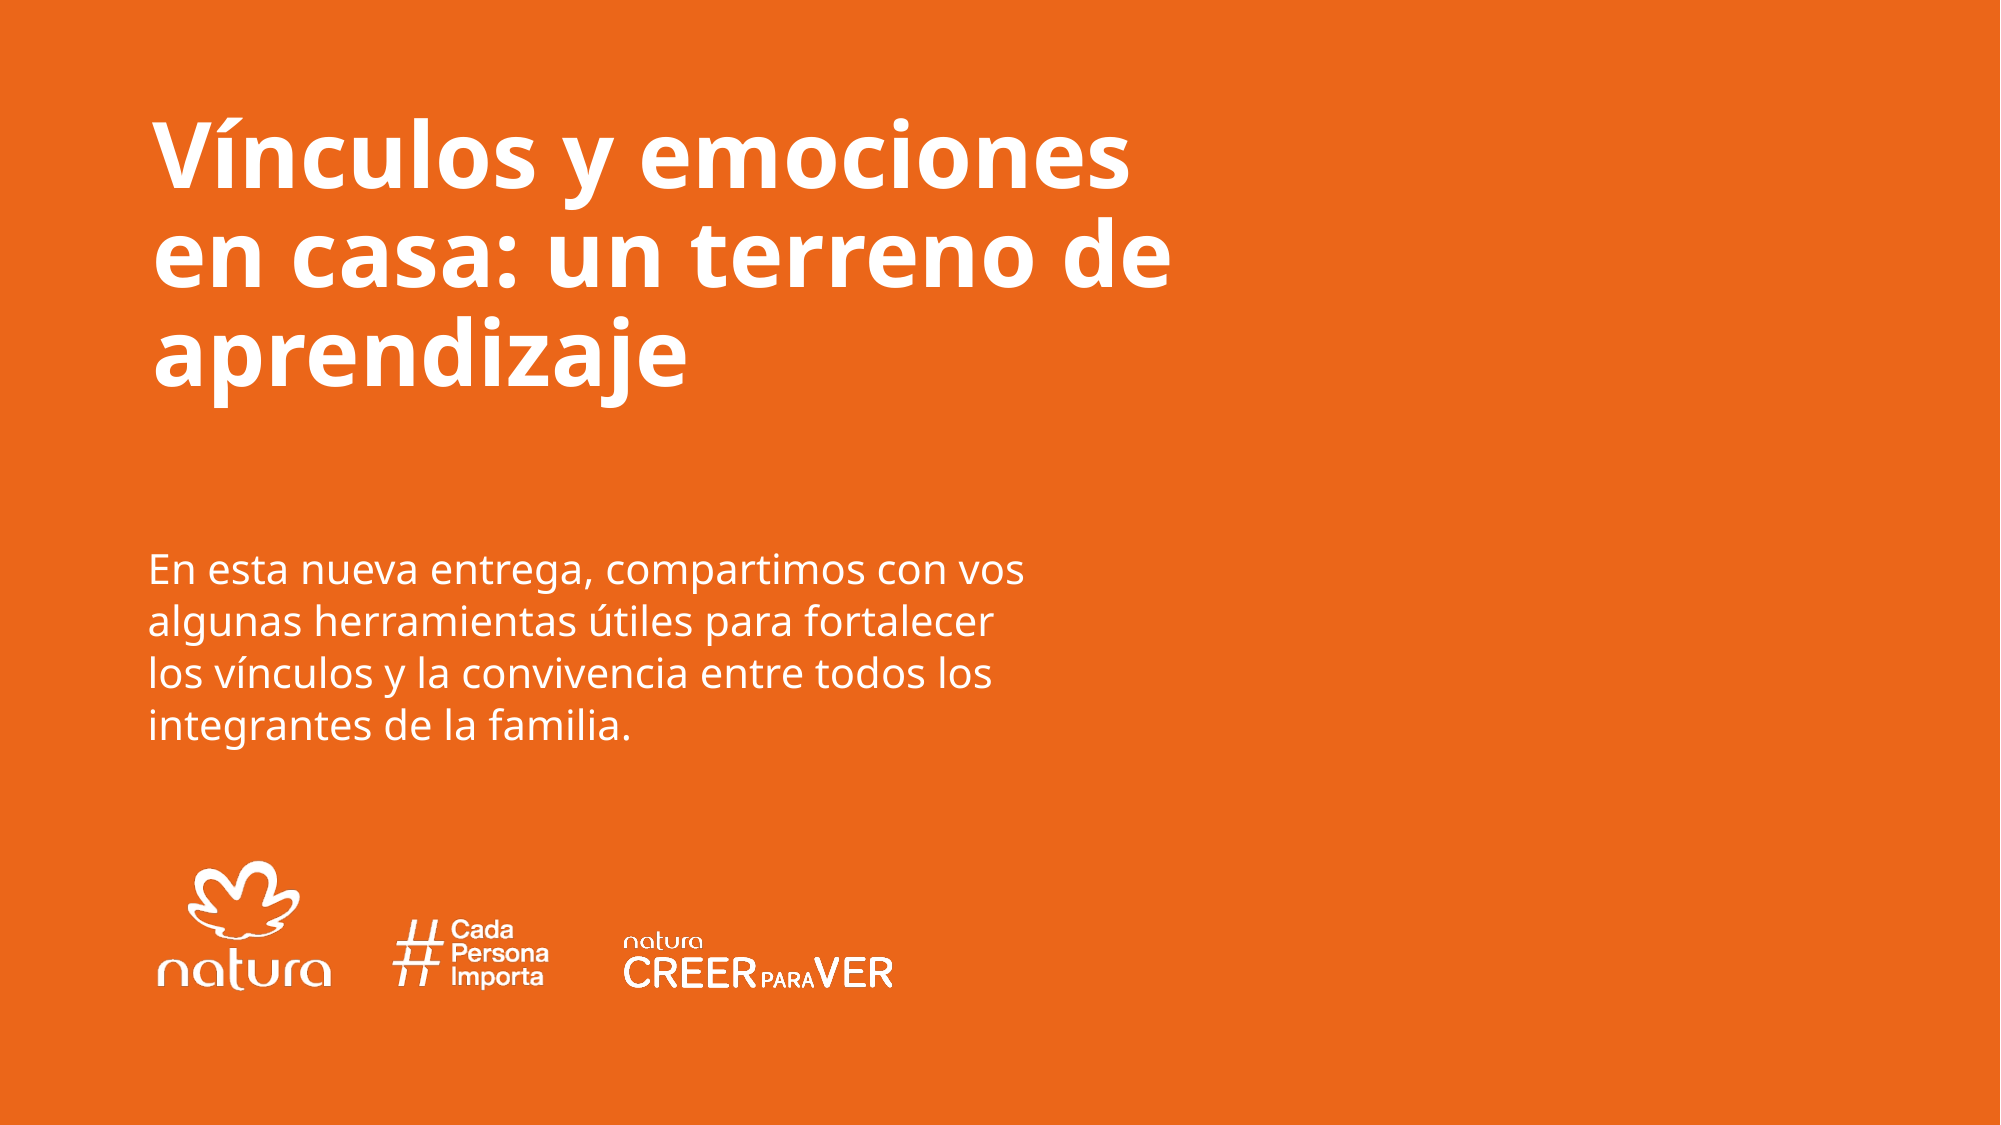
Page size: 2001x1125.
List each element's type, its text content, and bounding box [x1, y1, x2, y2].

picture [0, 816, 909, 1125]
text_box En esta nueva entrega, compartimos con vos algunas herramientas útiles para fortalecer los vínculos y la convivencia entre todos los integrantes de la familia. [147, 540, 1055, 749]
title Vínculos y emociones en casa: un terreno de aprendizaje [152, 109, 1653, 409]
